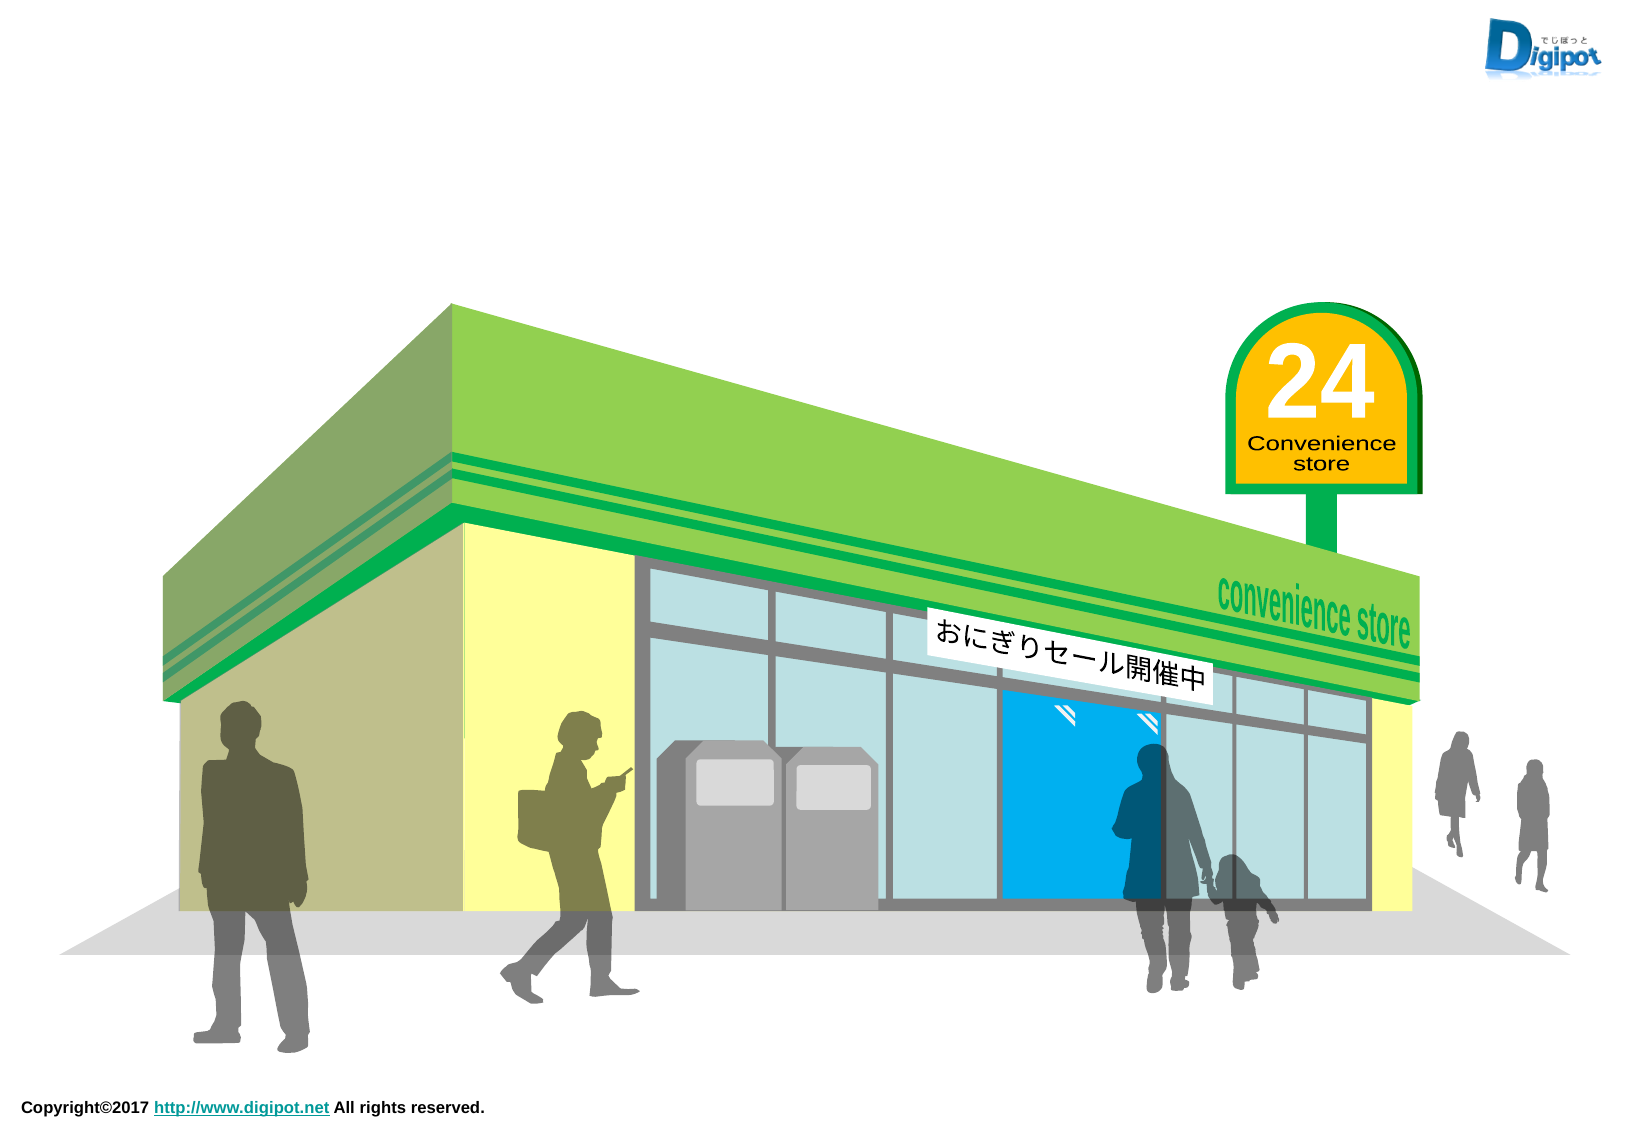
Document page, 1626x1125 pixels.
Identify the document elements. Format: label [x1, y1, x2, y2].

picture [1485, 18, 1602, 82]
text_box [267, 963, 310, 1053]
text_box [1146, 963, 1167, 994]
text_box [58, 301, 1571, 956]
text_box [589, 963, 640, 997]
text_box [193, 963, 242, 1044]
text_box [1169, 963, 1190, 991]
text_box [1232, 963, 1260, 990]
text_box [499, 963, 547, 1004]
